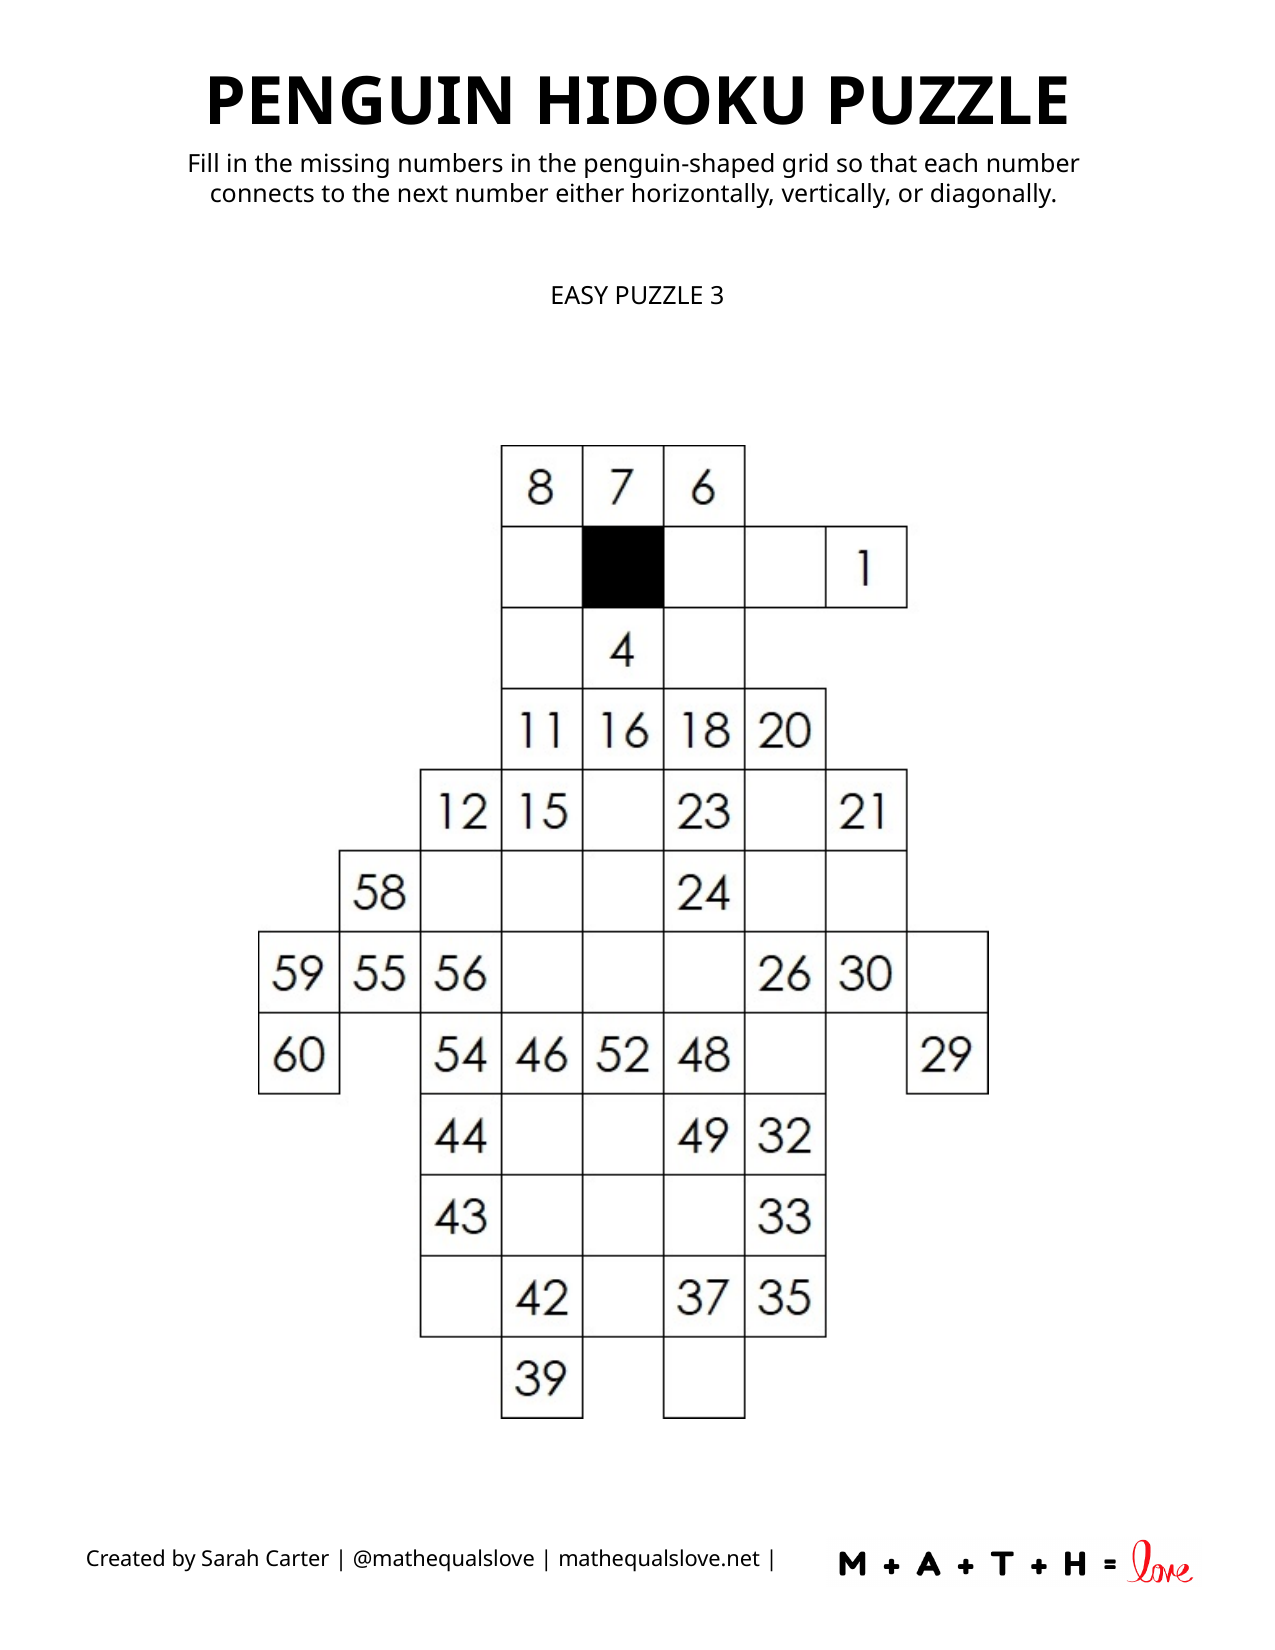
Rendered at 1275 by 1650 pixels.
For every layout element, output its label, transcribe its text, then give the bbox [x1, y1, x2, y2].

text_box Created by Sarah Carter | @mathequalslove | mathequalslove.net | [70, 1537, 826, 1579]
text_box PENGUIN HIDOKU PUZZLE [66, 50, 1211, 140]
picture [257, 445, 989, 1420]
picture [826, 1536, 1203, 1588]
text_box Fill in the missing numbers in the penguin-shaped grid so that each number connects to the next number either horizontally, vertically, or diagonally. [0, 140, 1275, 216]
text_box EASY PUZZLE 3 [437, 279, 838, 330]
